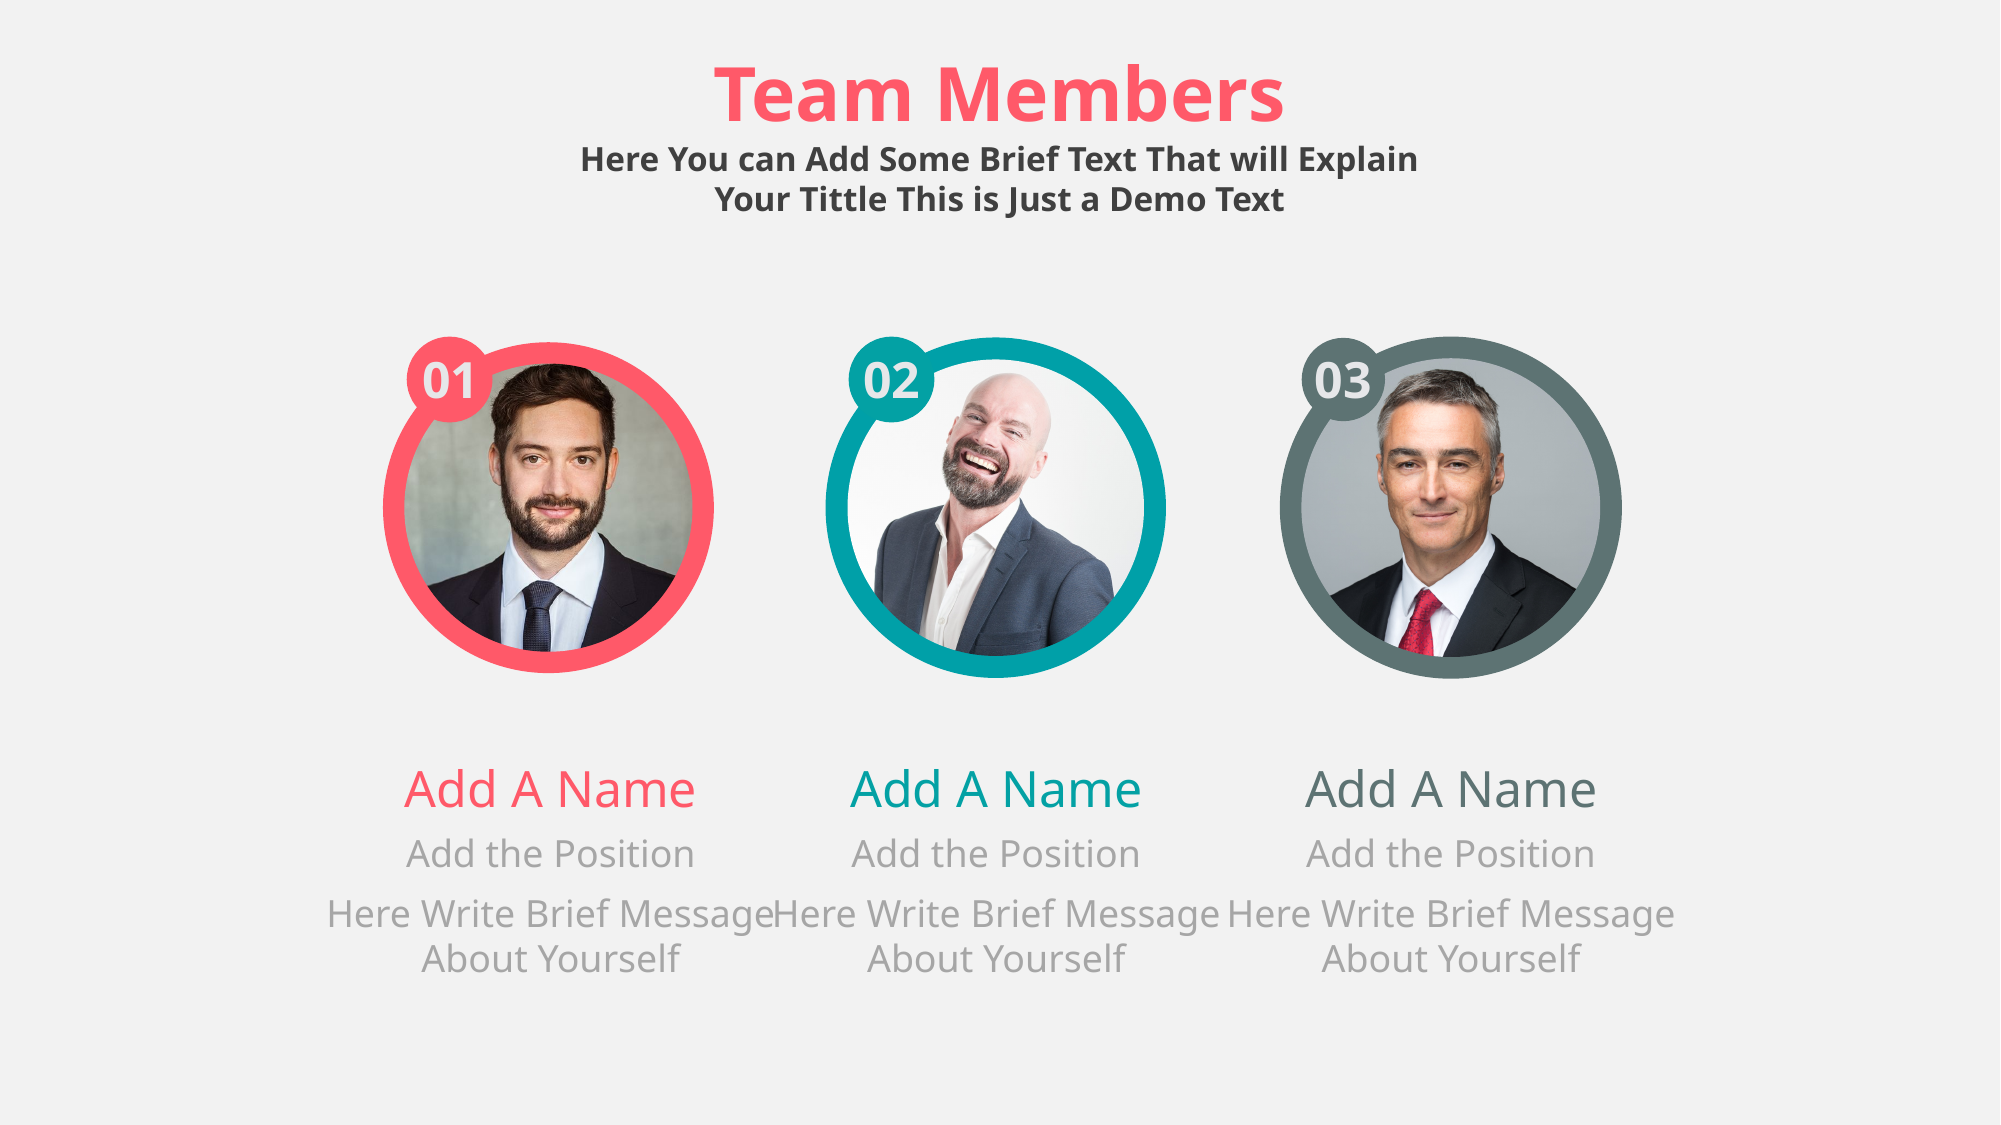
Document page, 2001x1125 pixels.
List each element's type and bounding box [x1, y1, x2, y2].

text_box [1288, 337, 1398, 422]
text_box [382, 342, 714, 674]
text_box [837, 336, 946, 423]
text_box [1201, 750, 1702, 989]
text_box [300, 750, 746, 989]
text_box [1279, 336, 1622, 679]
text_box [549, 39, 1451, 228]
text_box [825, 337, 1166, 678]
text_box [396, 336, 505, 423]
text_box [746, 750, 1201, 989]
